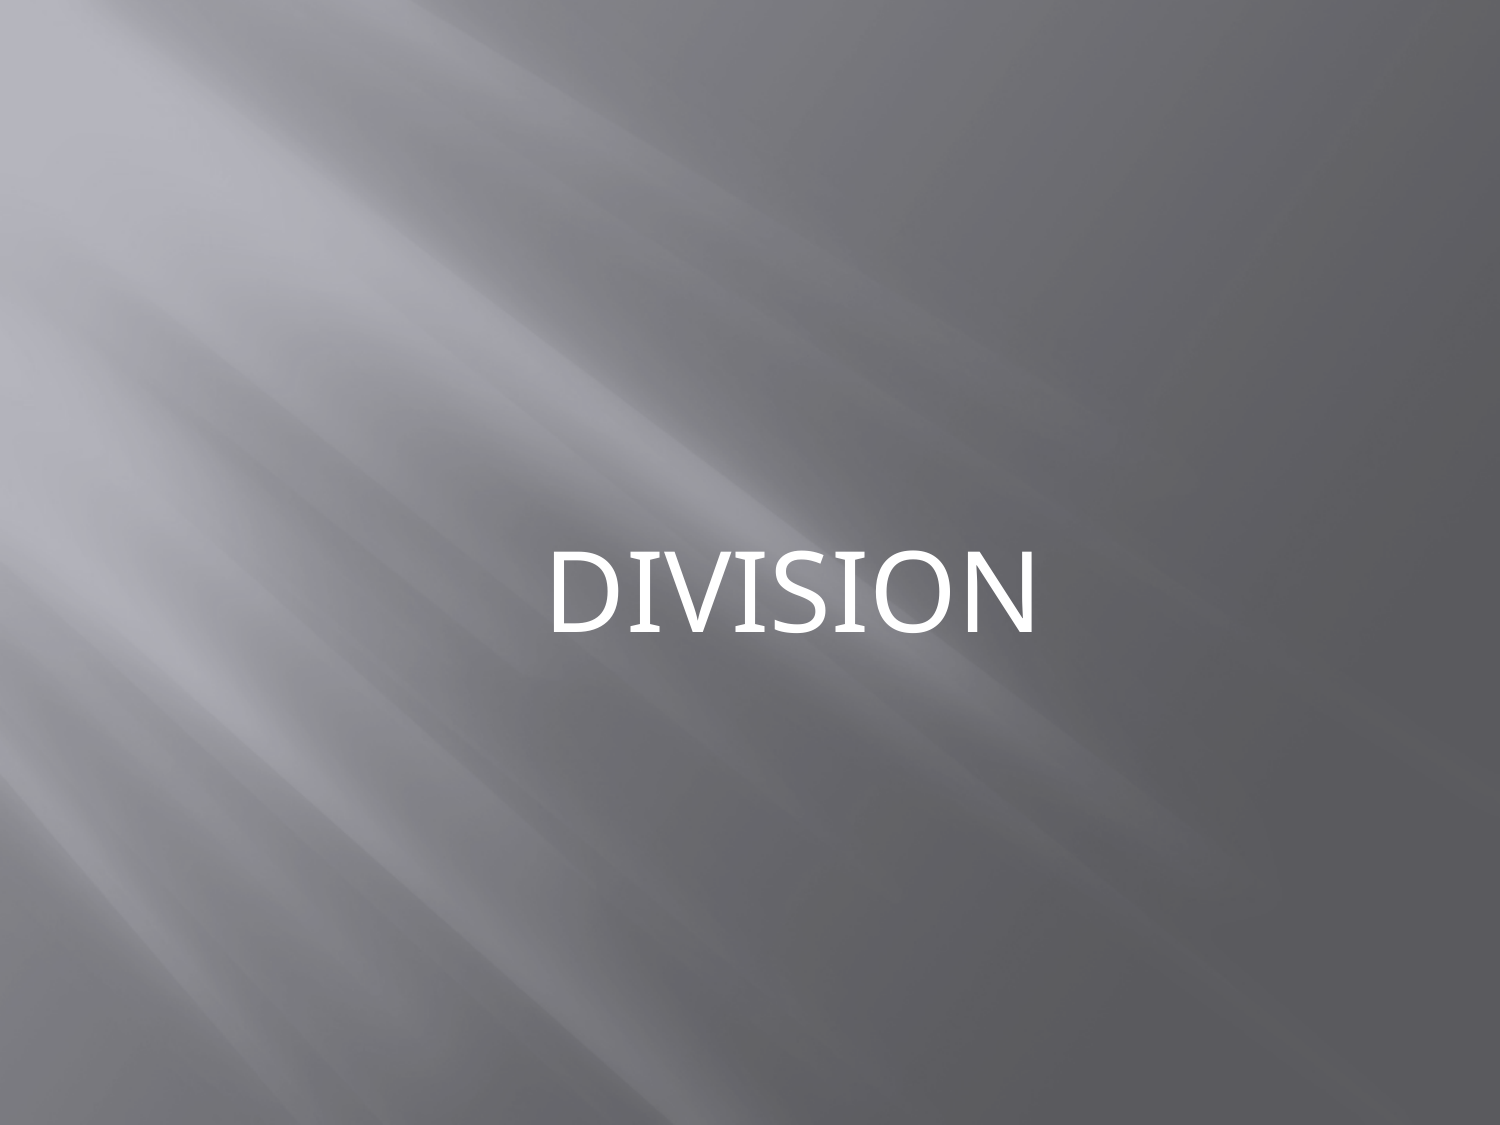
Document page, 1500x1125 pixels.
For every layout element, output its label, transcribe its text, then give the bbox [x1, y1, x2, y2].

text_box DIVISION [387, 512, 1200, 663]
